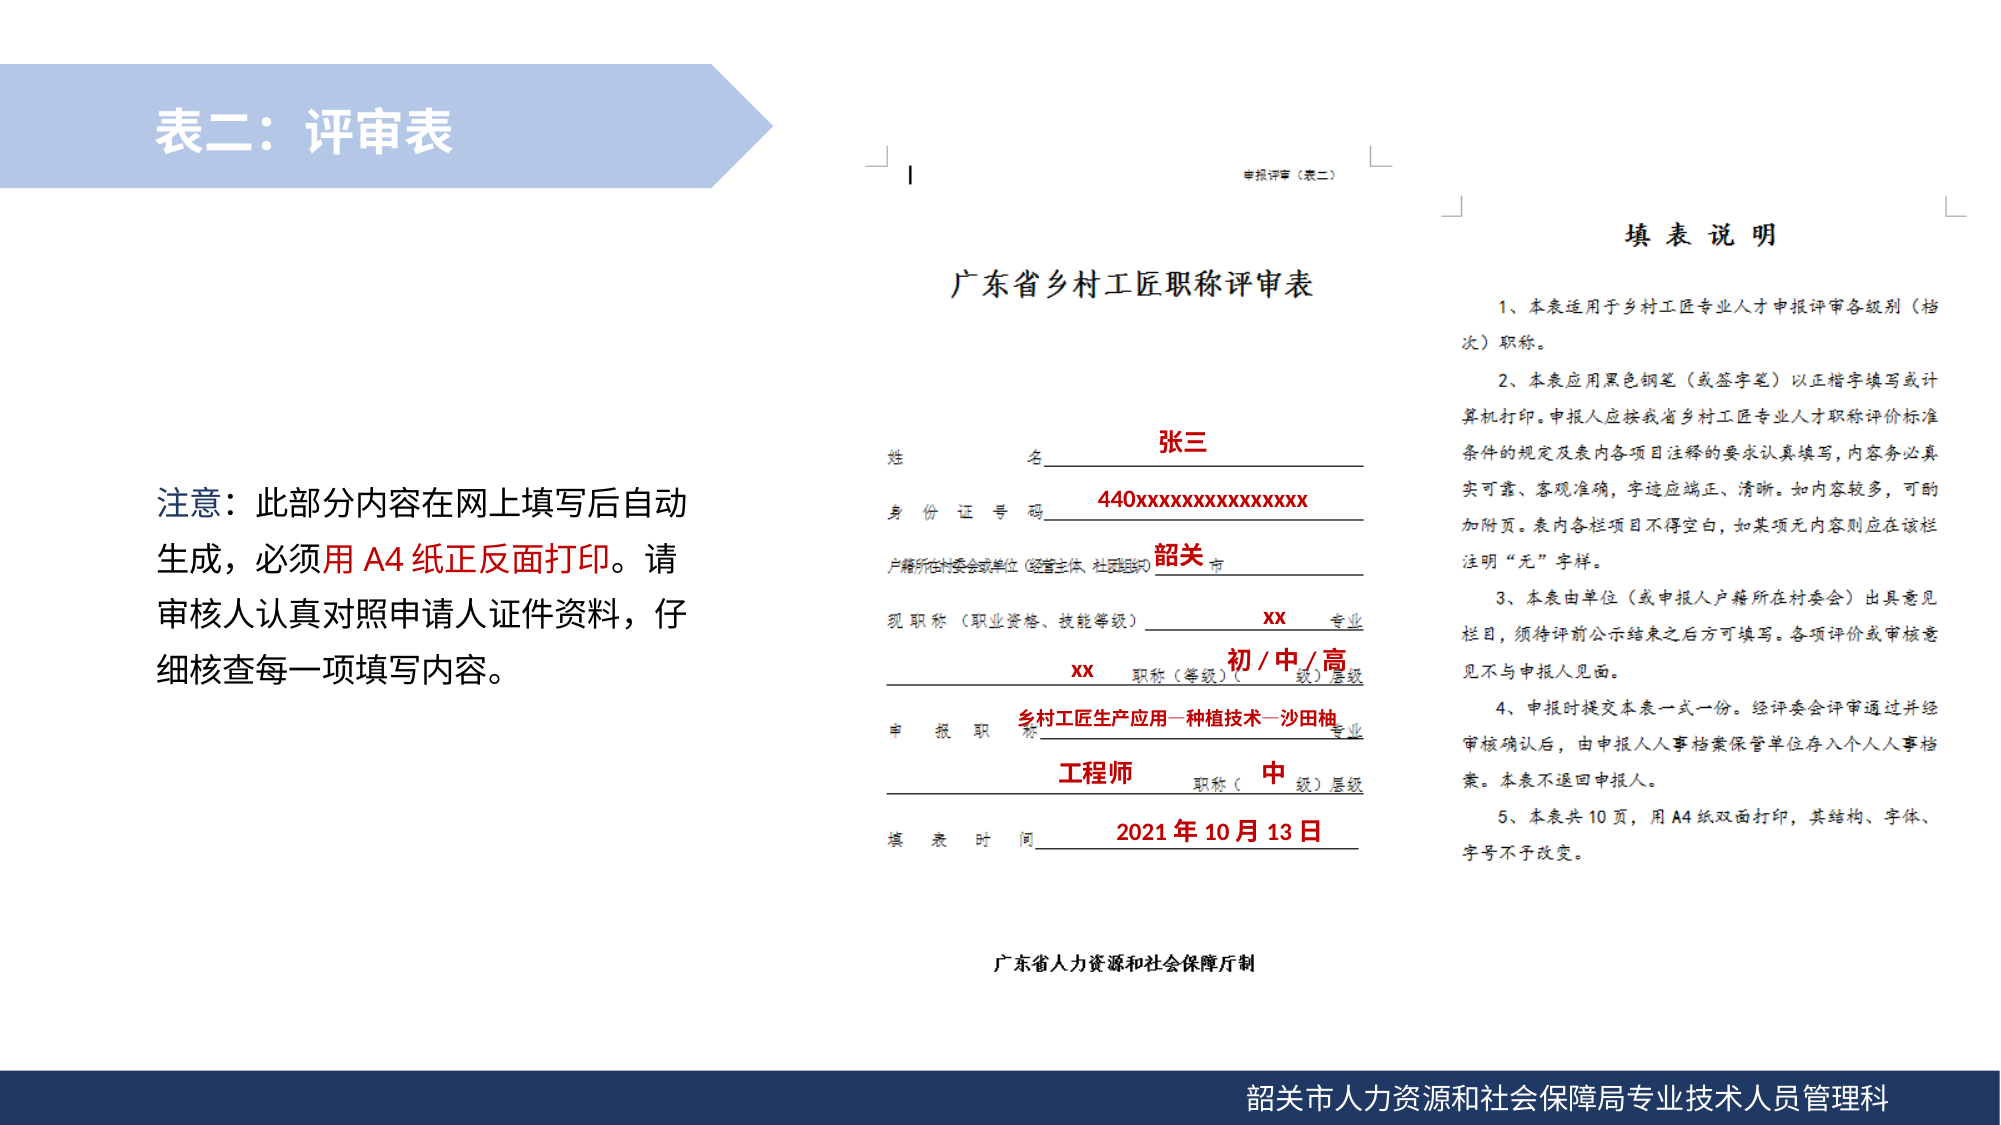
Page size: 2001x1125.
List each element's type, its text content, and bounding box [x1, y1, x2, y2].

picture [865, 142, 1409, 997]
text_box [0, 1070, 2000, 1125]
text_box [0, 63, 139, 190]
text_box 韶关市人力资源和社会保障局专业技术人员管理科 [1231, 1072, 1905, 1123]
picture [1441, 192, 1973, 1047]
text_box 注意：此部分内容在网上填写后自动生成，必须用A4纸正反面打印。请审核人认真对照申请人证件资料，仔细核查每一项填写内容。 [141, 458, 709, 697]
title 表二：评审表 [139, 12, 1865, 231]
